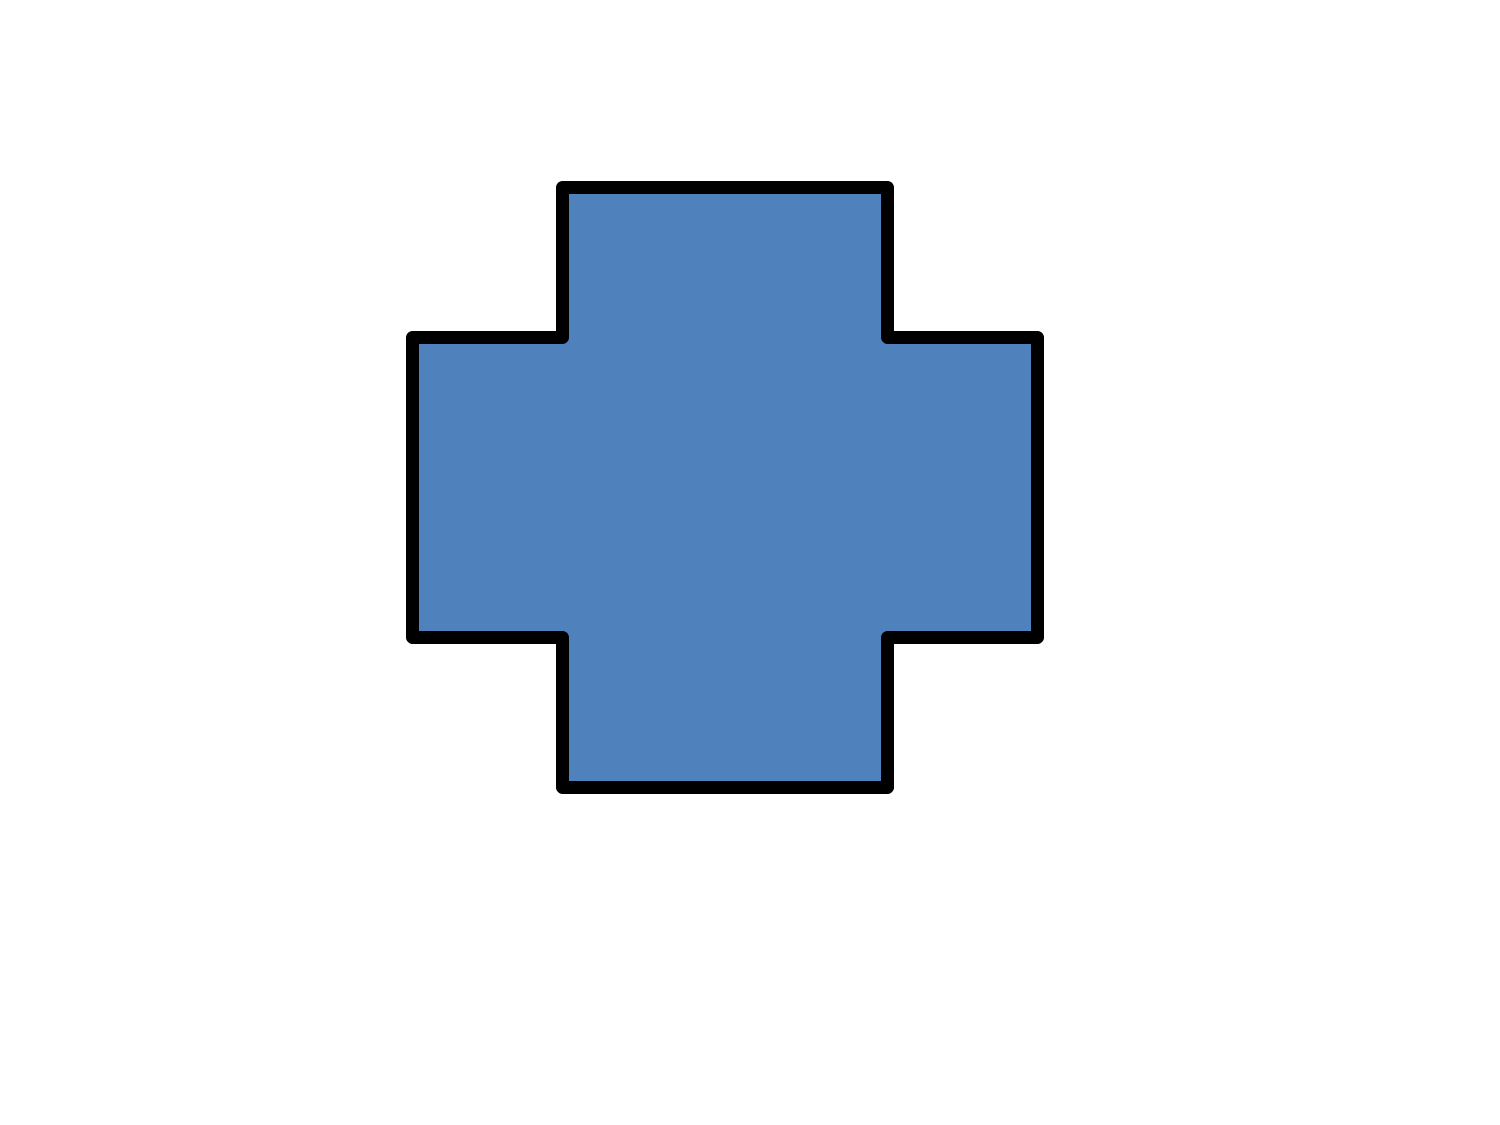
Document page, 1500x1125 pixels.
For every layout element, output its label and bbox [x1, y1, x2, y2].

text_box [410, 185, 1040, 790]
